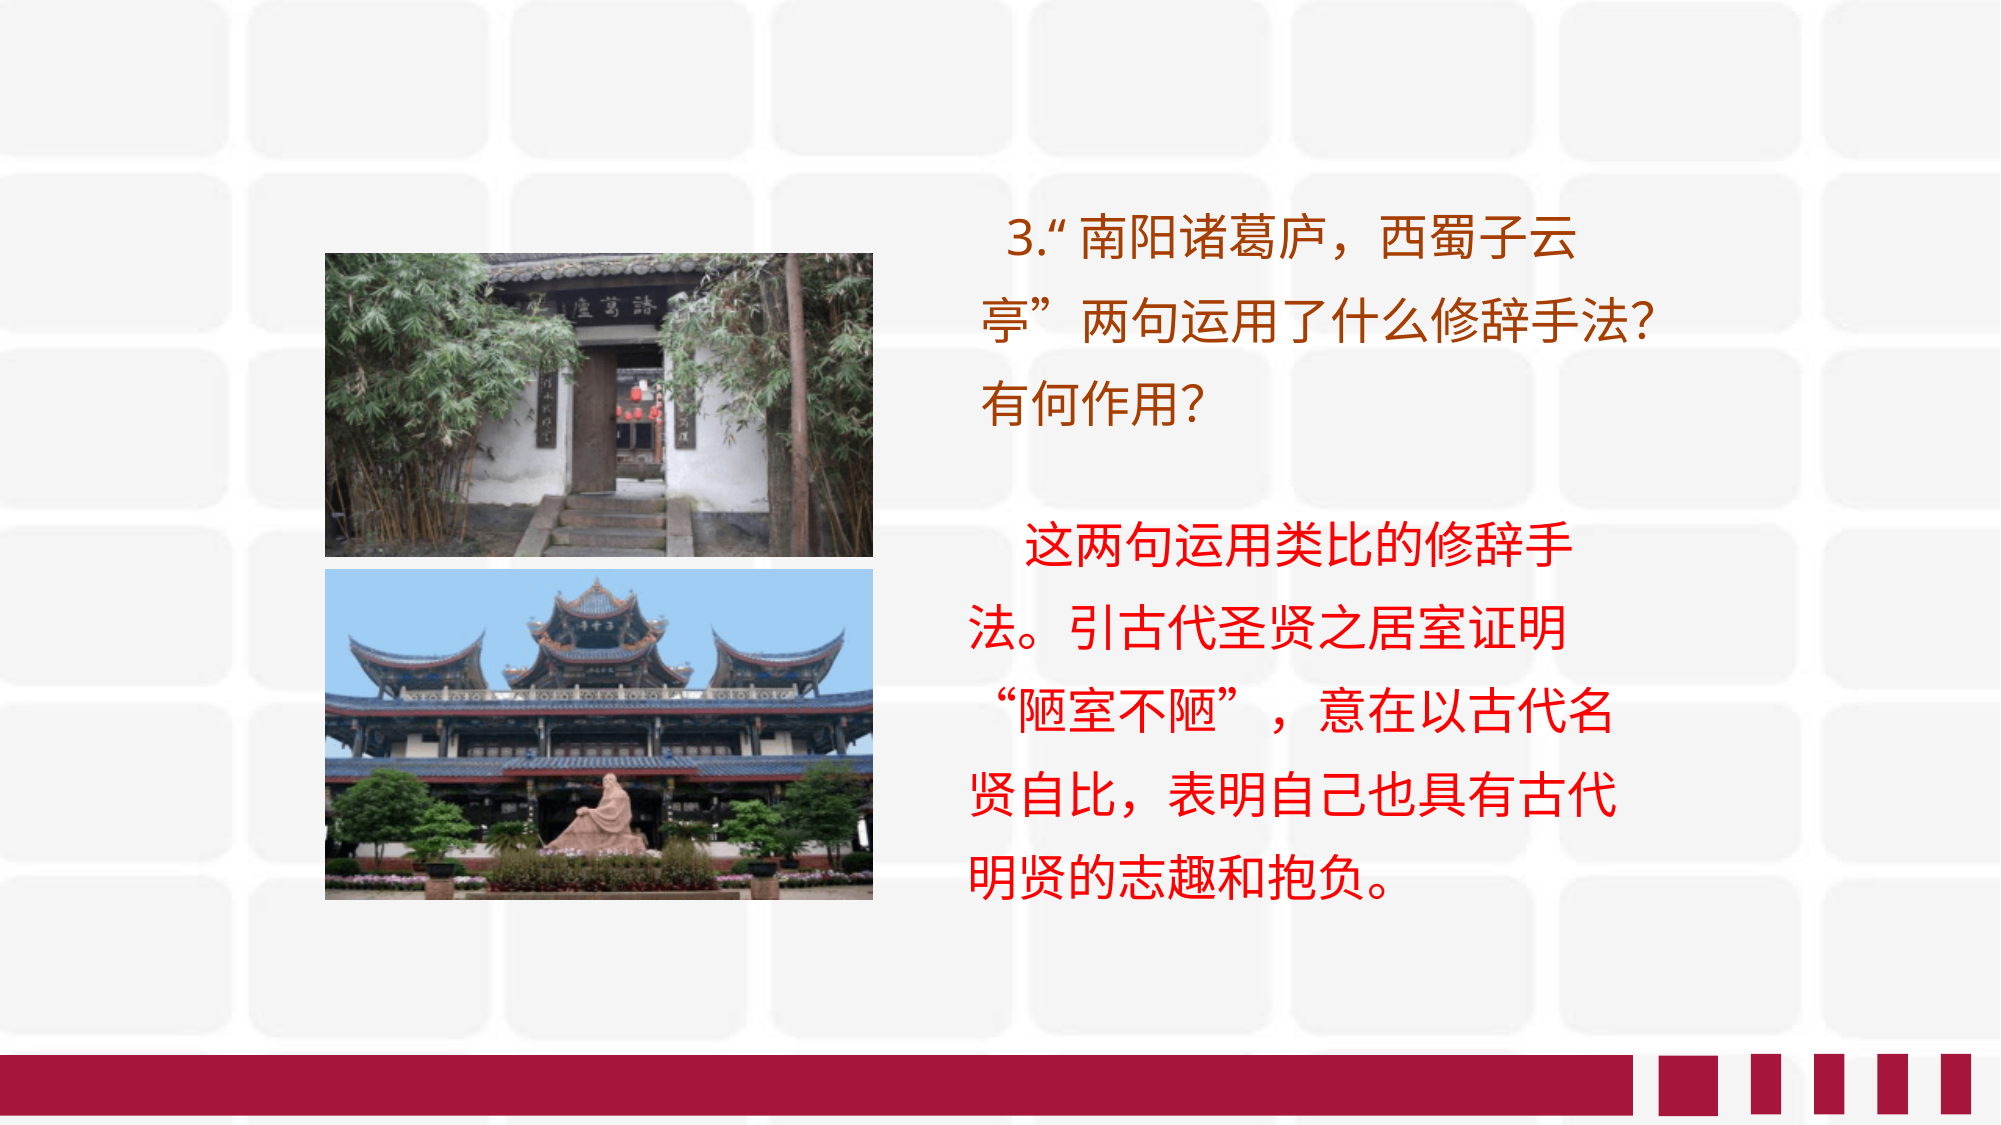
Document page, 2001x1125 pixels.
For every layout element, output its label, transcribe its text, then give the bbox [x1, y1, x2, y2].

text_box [325, 253, 873, 900]
list 3.“南阳诸葛庐，西蜀子云亭”两句运用了什么修辞手法？有何作用？ [969, 176, 1644, 482]
text_box 这两句运用类比的修辞手法。引古代圣贤之居室证明“陋室不陋”，意在以古代名贤自比，表明自己也具有古代明贤的志趣和抱负。 [952, 482, 1657, 914]
picture [0, 0, 2000, 1125]
